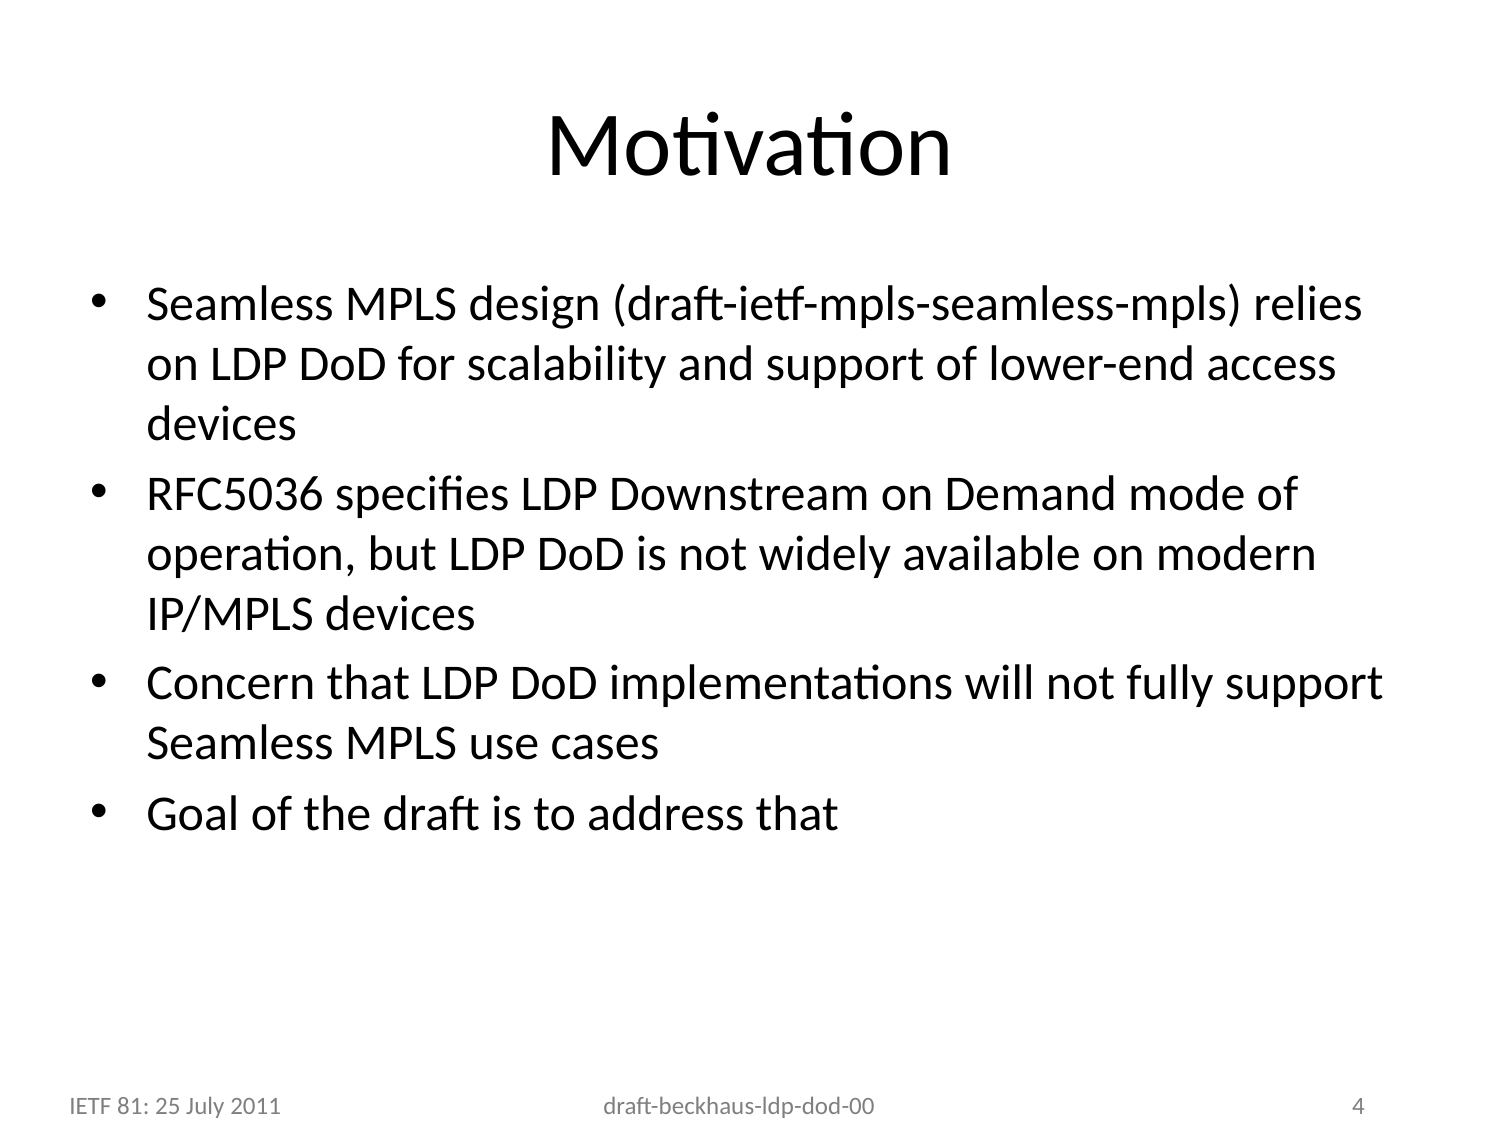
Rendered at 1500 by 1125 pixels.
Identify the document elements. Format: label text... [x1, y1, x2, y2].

title Motivation [75, 45, 1425, 233]
list Seamless MPLS design (draft-ietf-mpls-seamless-mpls) relies on LDP DoD for scalability and support of lower-end access devices RFC5036 specifies LDP Downstream on Demand mode of operation, but LDP DoD is not widely available on modern IP/MPLS devices Concern that LDP DoD implementations will not fully support Seamless MPLS use cases Goal of the draft is to address that [75, 262, 1425, 1005]
